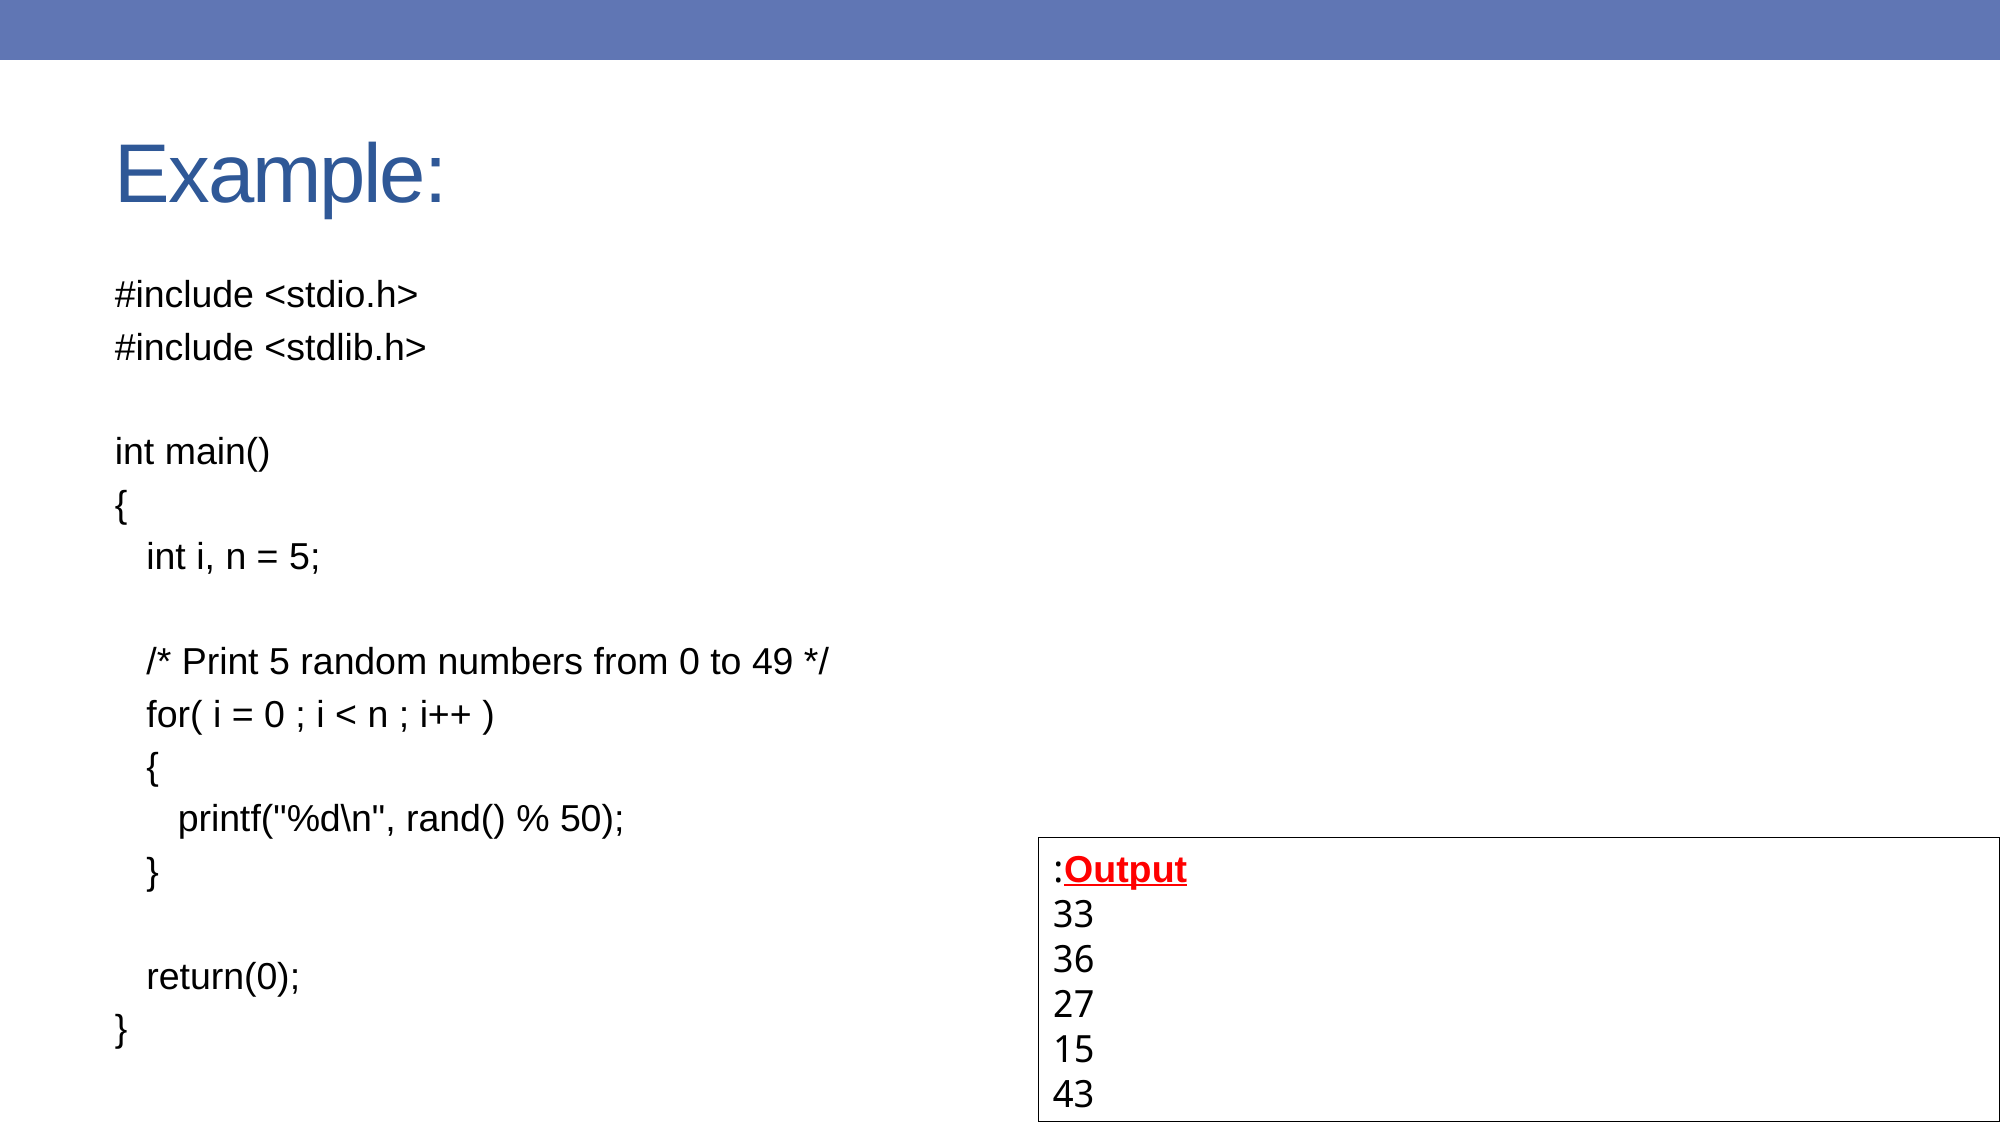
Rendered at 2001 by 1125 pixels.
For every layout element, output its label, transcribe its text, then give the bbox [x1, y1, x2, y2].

text_box Output: 33 36 27 15 43 [1038, 837, 2000, 1122]
list #include <stdio.h> #include <stdlib.h> int main() { int i, n = 5; /* Print 5 random numbers from 0 to 49 */ for( i = 0 ; i < n ; i++ ) { printf("%d\n", rand() % 50); } return(0); } [99, 262, 1900, 1063]
title Example: [99, 87, 1900, 250]
